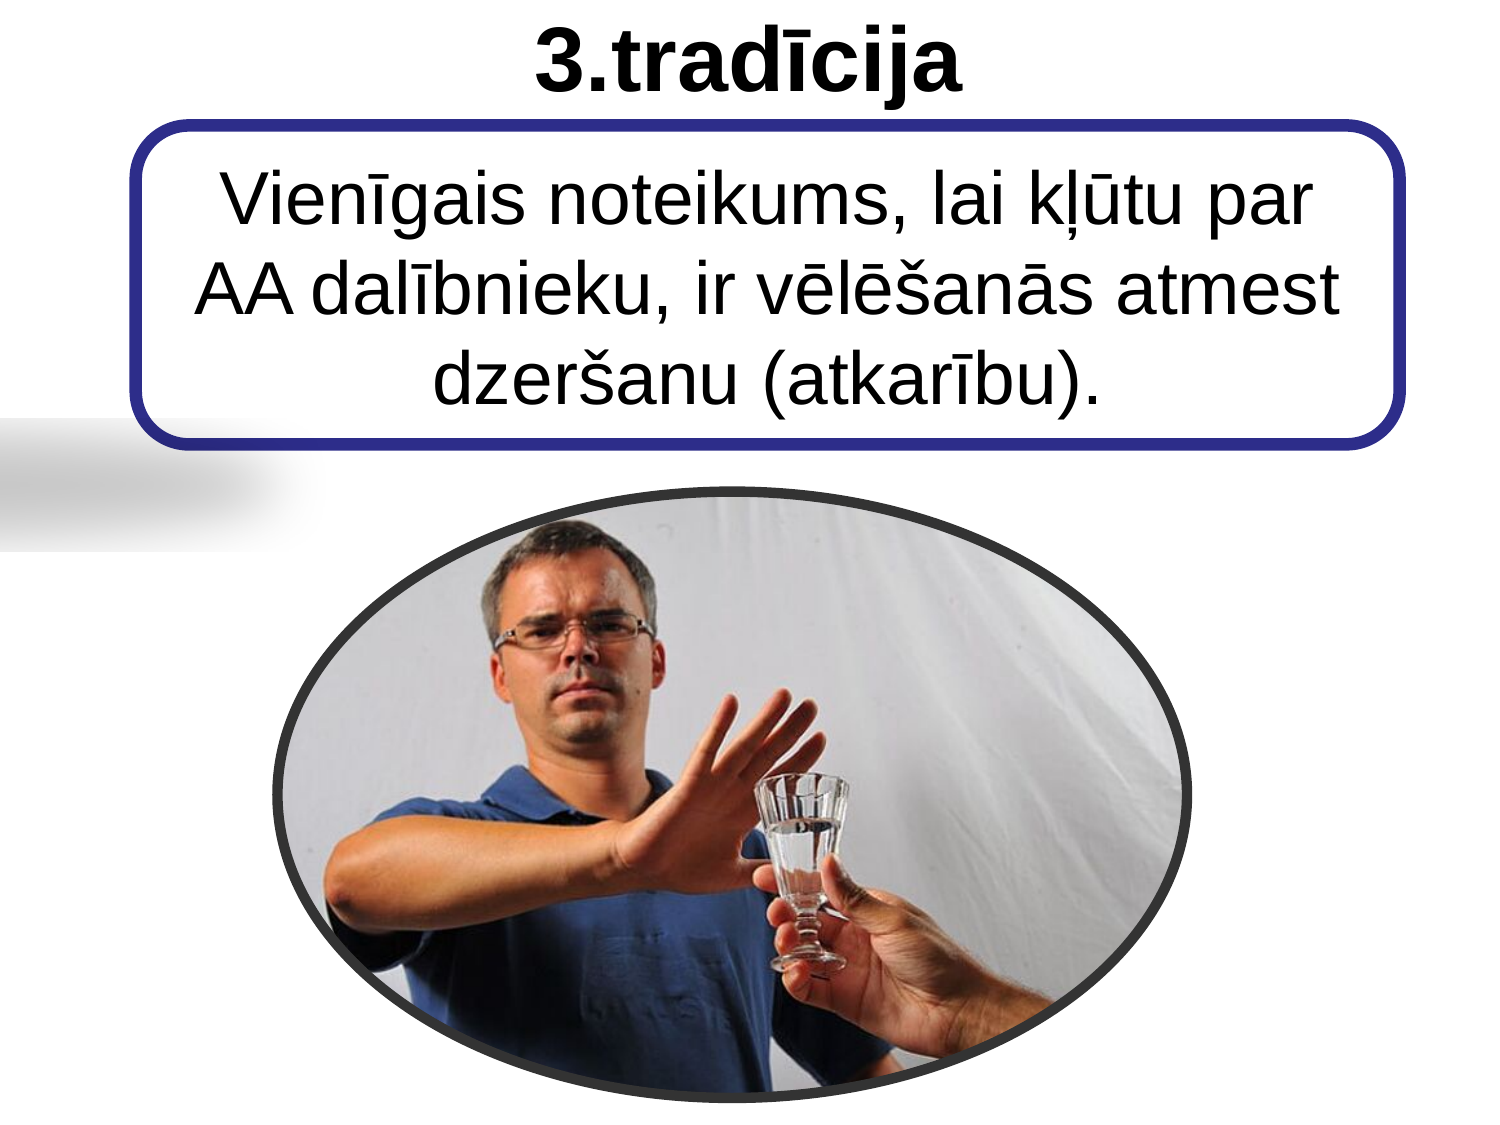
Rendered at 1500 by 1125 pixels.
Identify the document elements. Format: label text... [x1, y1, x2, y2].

text_box Vienīgais noteikums, lai kļūtu par AA dalībnieku, ir vēlēšanās atmest dzeršanu (atkarību). [133, 123, 1402, 447]
picture [277, 491, 1188, 1099]
title 3.tradīcija [73, 0, 1425, 109]
